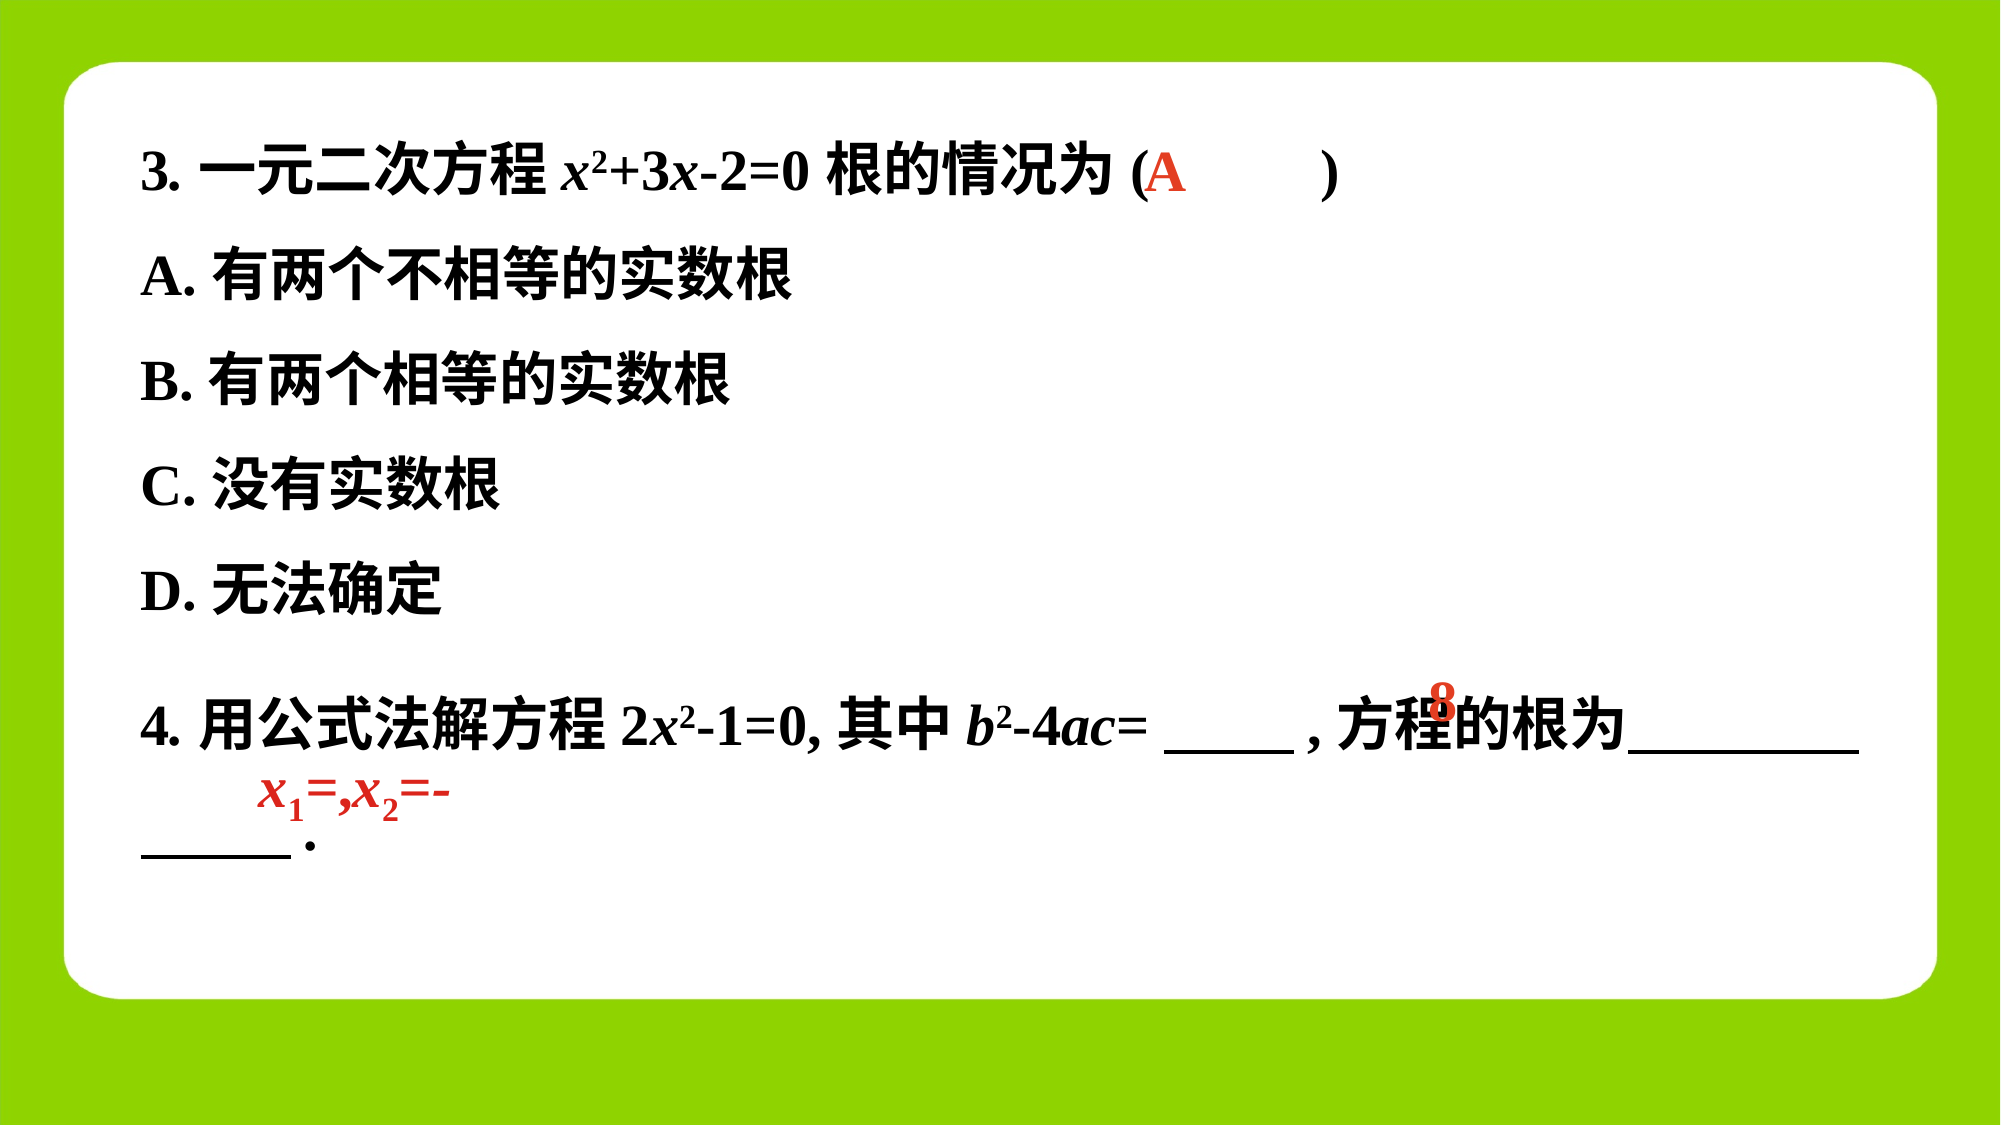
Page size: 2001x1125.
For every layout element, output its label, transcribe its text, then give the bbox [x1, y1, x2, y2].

text_box 4.用公式法解方程2x2-1=0,其中b2-4ac= ,方程的根为 . [125, 645, 1874, 870]
text_box 8 [1413, 655, 1489, 741]
text_box A [1129, 125, 1213, 211]
text_box 3.一元二次方程x2+3x-2=0根的情况为( ) A.有两个不相等的实数根 B.有两个相等的实数根 C.没有实数根 D.无法确定 [125, 90, 1579, 630]
picture [0, 0, 2001, 1125]
